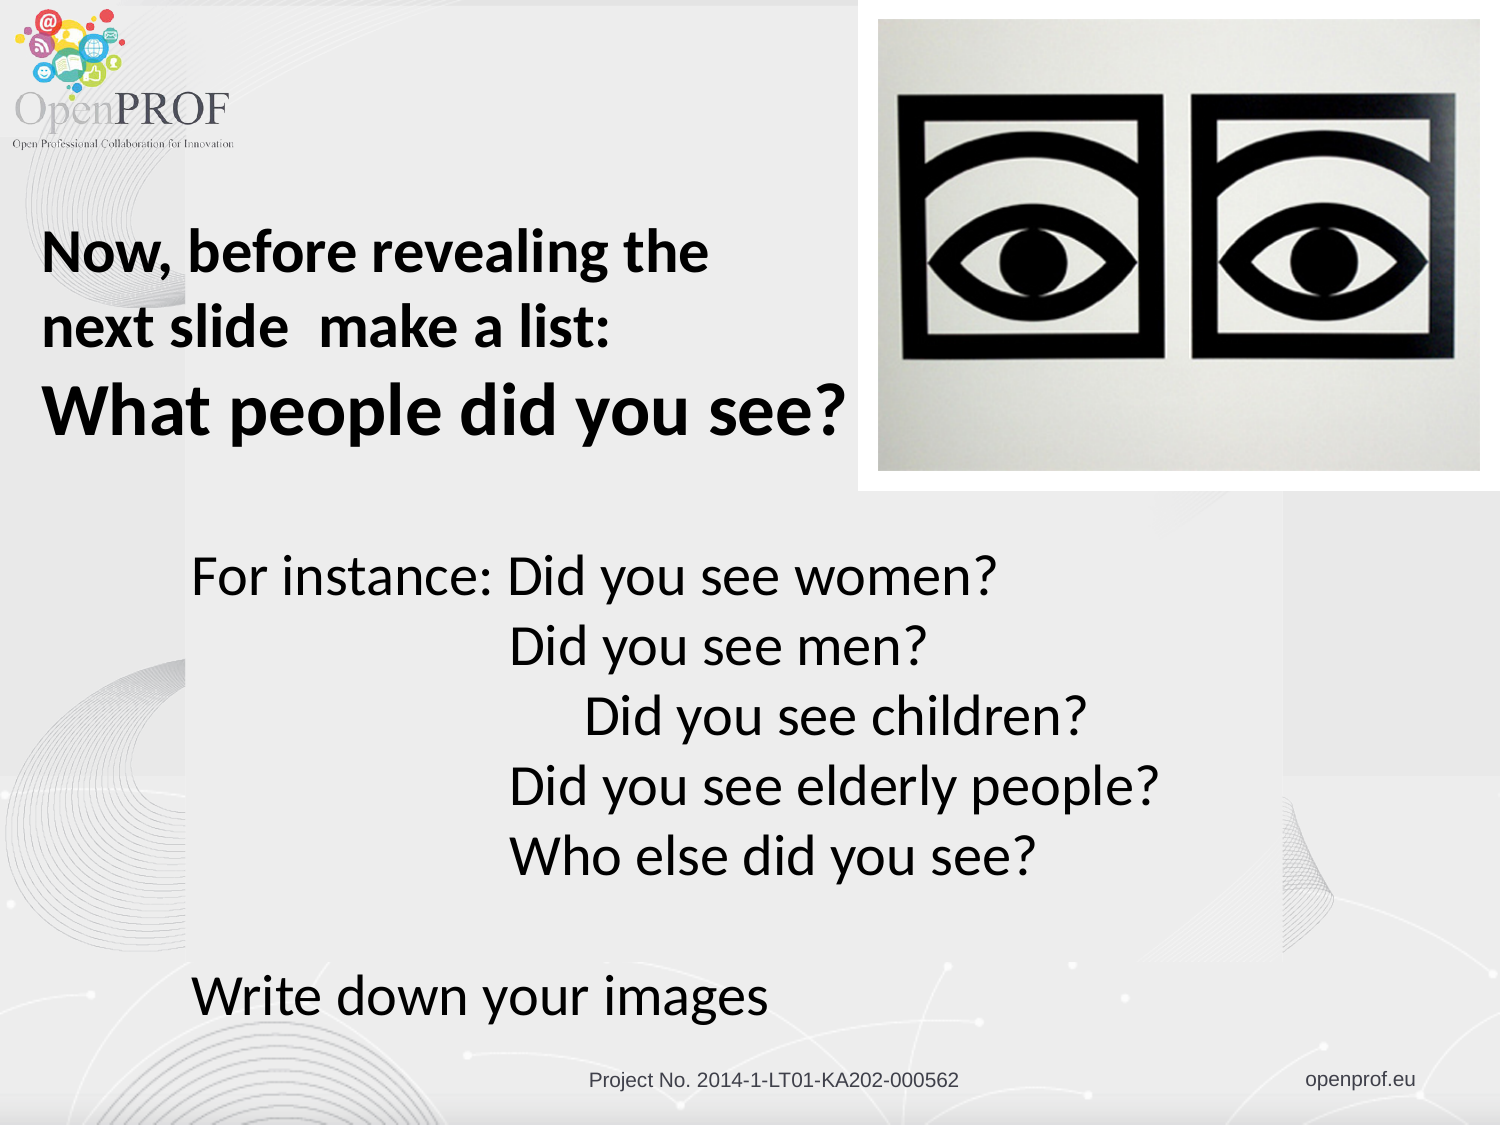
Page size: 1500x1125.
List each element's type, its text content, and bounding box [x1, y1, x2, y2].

text_box For instance: Did you see women? Did you see men? Did you see children? Did you see elderly people? Who else did you see? Write down your images [176, 529, 1394, 1008]
text_box Now, before revealing the next slide make a list: What people did you see? [26, 202, 969, 512]
picture [0, 0, 1500, 1125]
